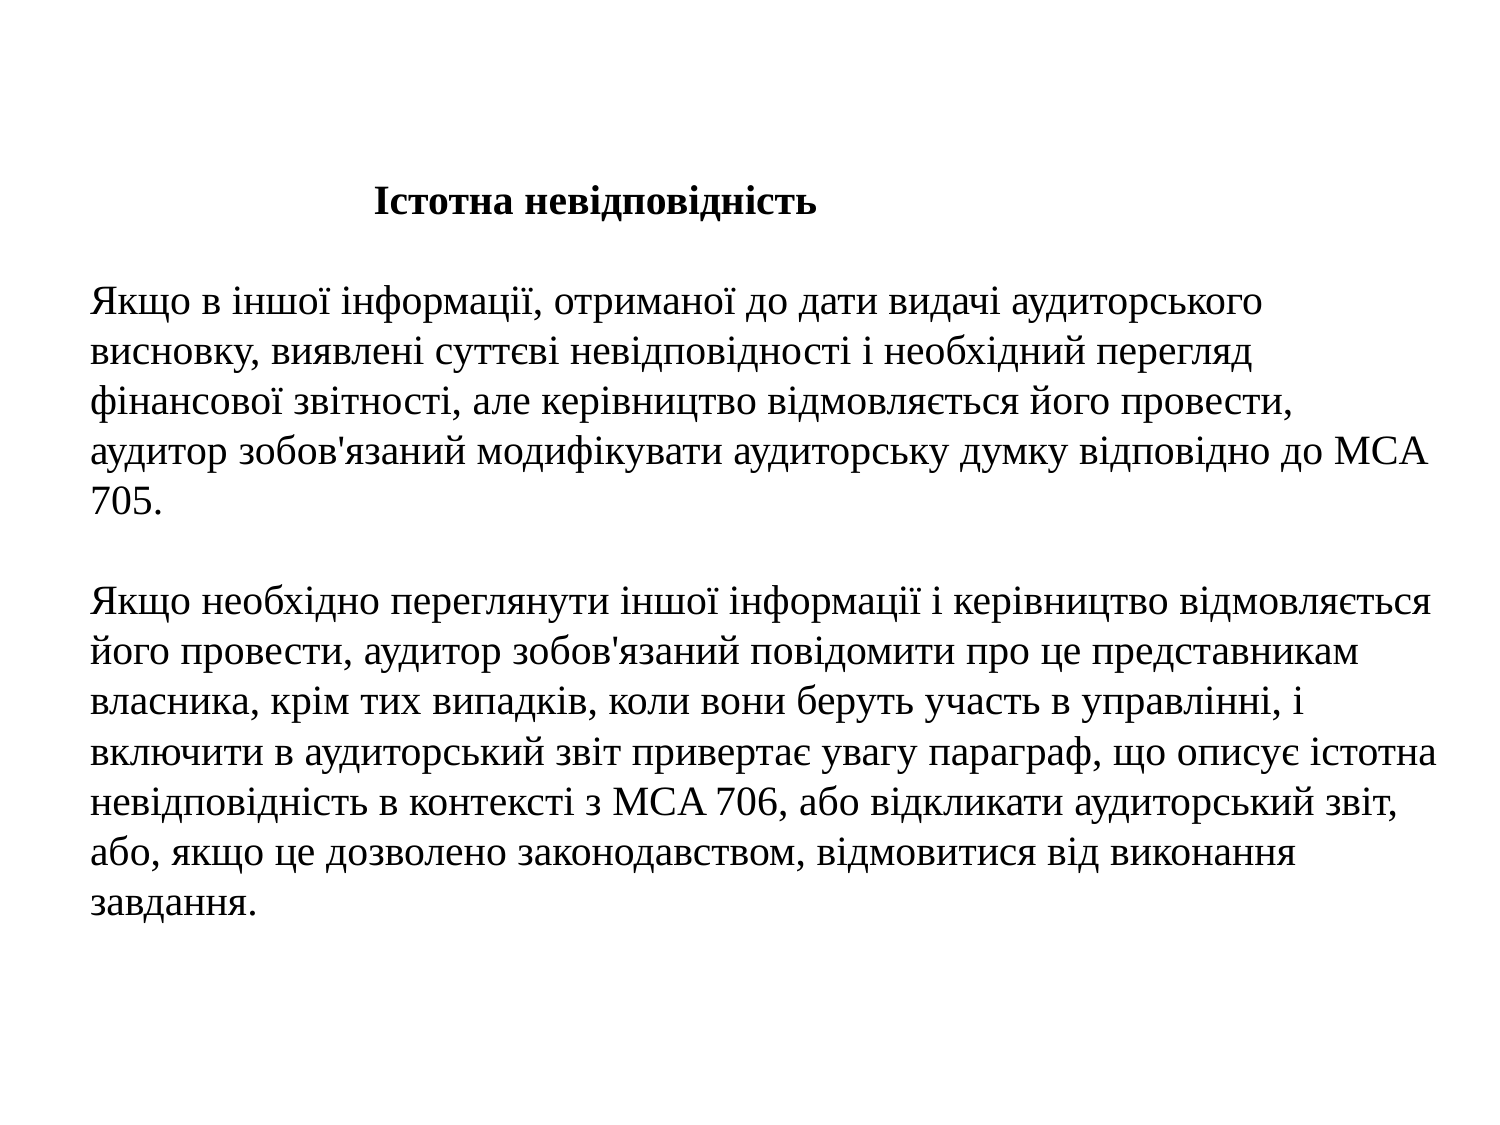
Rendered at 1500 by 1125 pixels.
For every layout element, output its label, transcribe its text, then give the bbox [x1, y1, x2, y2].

title Істотна невідповідність Якщо в іншої інформації, отриманої до дати видачі аудиторського висновку, виявлені суттєві невідповідності і необхідний перегляд фінансової звітності, але керівництво відмовляється його провести, аудитор зобов'язаний модифікувати аудиторську думку відповідно до MCA 705. Якщо необхідно переглянути іншої інформації і керівництво відмовляється його провести, аудитор зобов'язаний повідомити про це представникам власника, крім тих випадків, коли вони беруть участь в управлінні, і включити в аудиторський звіт привертає увагу параграф, що описує істотна невідповідність в контексті з MCA 706, або відкликати аудиторський звіт, або, якщо це дозволено законодавством, відмовитися від виконання завдання. [90, 120, 1440, 976]
